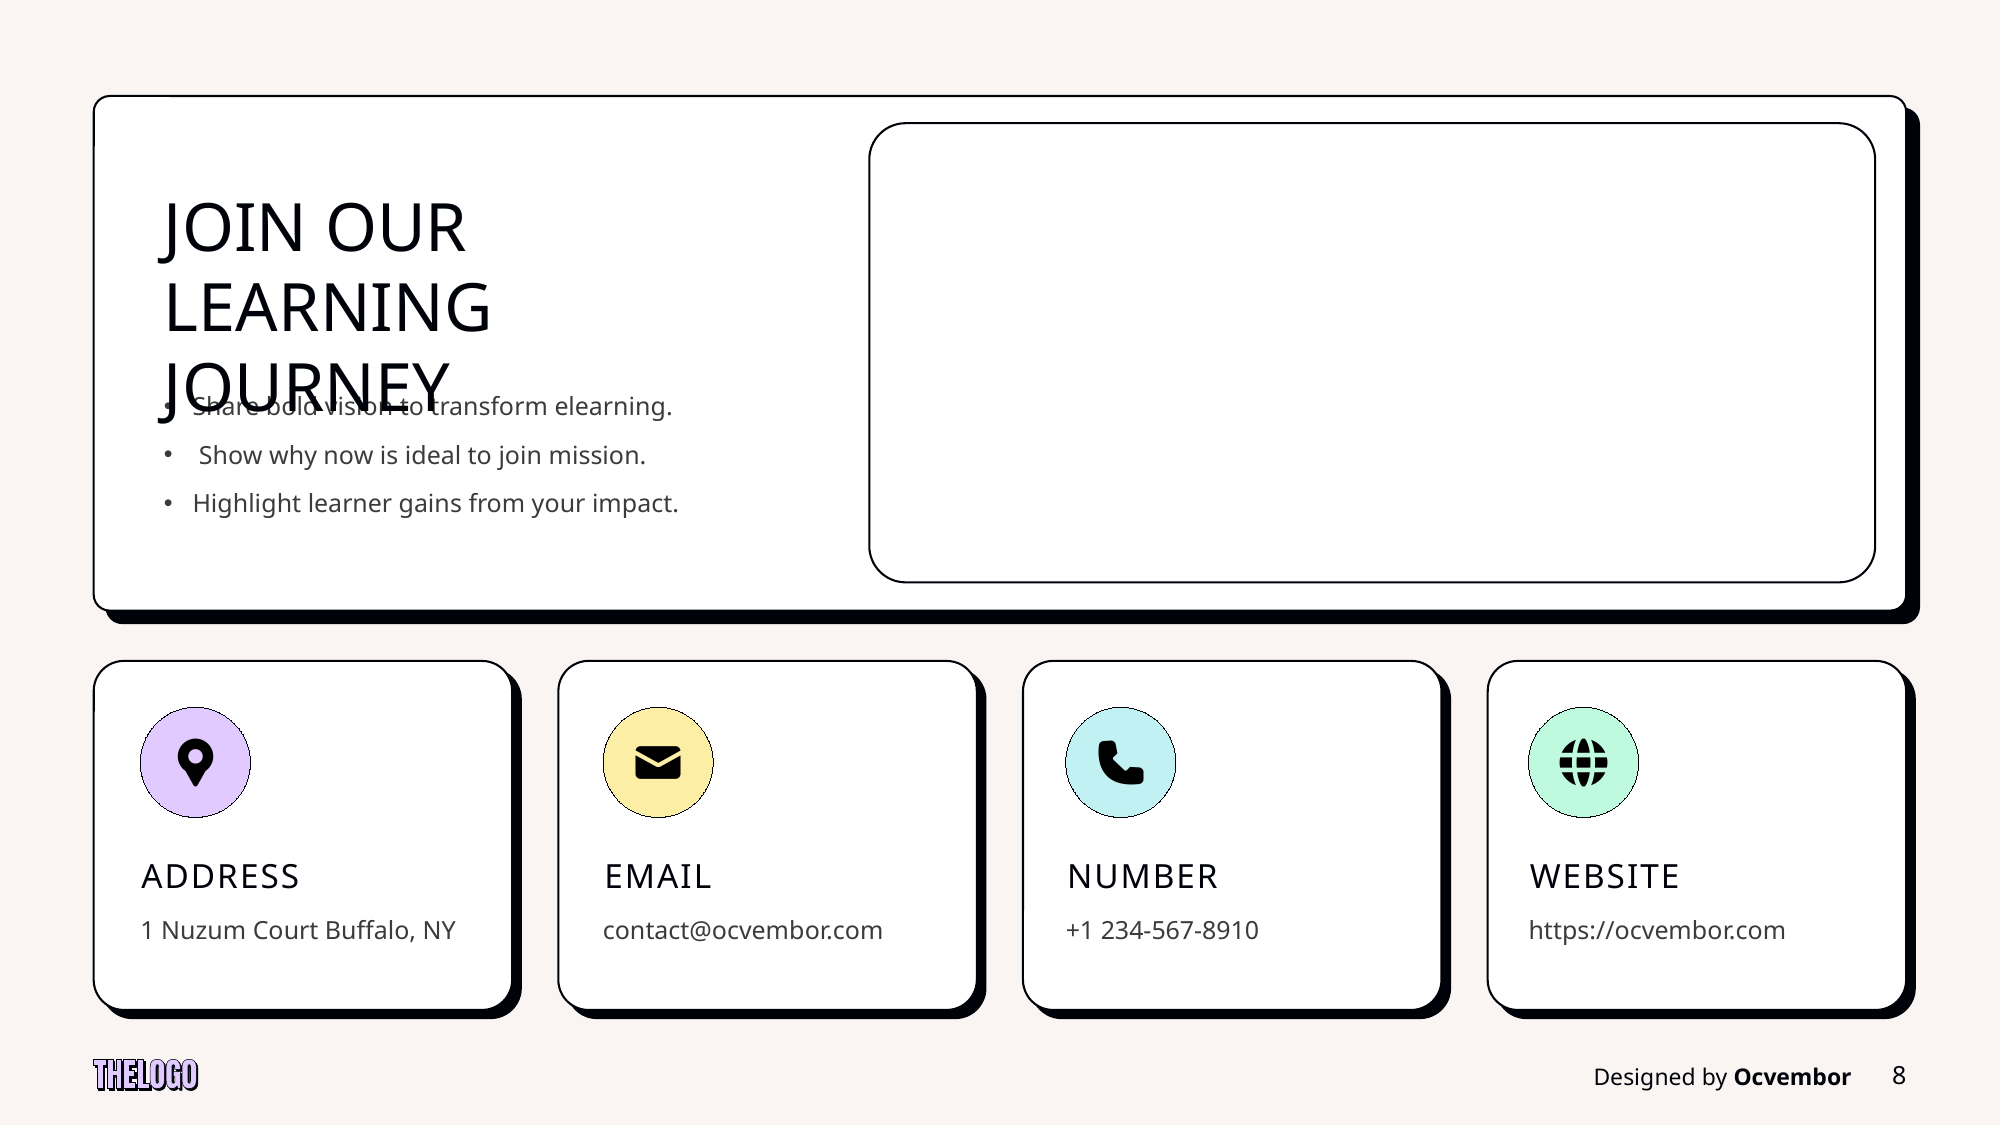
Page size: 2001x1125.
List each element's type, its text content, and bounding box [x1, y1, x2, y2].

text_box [1487, 660, 1916, 1019]
text_box Share bold vision to transform elearning. Show why now is ideal to join mission. Highlight learner gains from your impact. [163, 384, 736, 518]
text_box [558, 660, 986, 1019]
title JOIN OUR LEARNING JOURNEY [163, 184, 736, 347]
picture [1097, 738, 1145, 786]
text_box [106, 108, 1919, 624]
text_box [1022, 660, 1451, 1019]
picture [170, 737, 221, 788]
text_box [93, 95, 1907, 611]
picture [1558, 737, 1609, 788]
picture [634, 738, 682, 786]
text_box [93, 660, 522, 1019]
picture [869, 122, 1876, 583]
